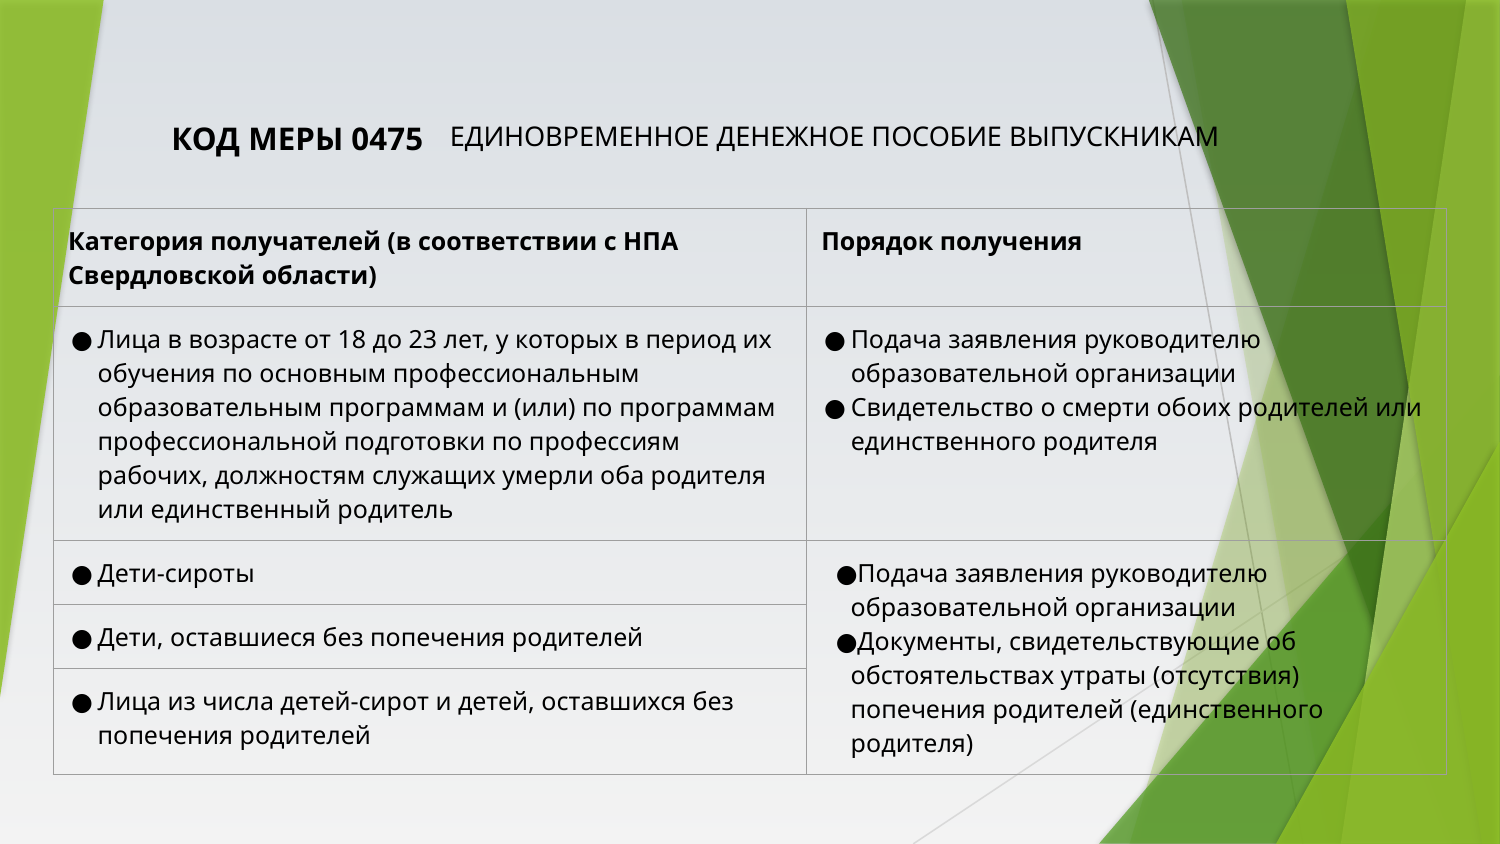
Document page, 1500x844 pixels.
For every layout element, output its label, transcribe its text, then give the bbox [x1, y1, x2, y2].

table_cell Лица из числа детей-сирот и детей, оставшихся без попечения родителей [54, 669, 806, 774]
table_cell Дети-сироты [54, 541, 806, 604]
table_cell Подача заявления руководителю образовательной организации Свидетельство о смерти обоих родителей или единственного родителя [807, 307, 1446, 540]
table_cell Лица в возрасте от 18 до 23 лет, у которых в период их обучения по основным профессиональным образовательным программам и (или) по программам профессиональной подготовки по профессиям рабочих, должностям служащих умерли оба родителя или единственный родитель [54, 307, 806, 540]
table_header Категория получателей (в соответствии с НПА Свердловской области) [54, 209, 806, 306]
title ЕДИНОВРЕМЕННОЕ ДЕНЕЖНОЕ ПОСОБИЕ ВЫПУСКНИКАМ [438, 80, 1384, 197]
table_header Порядок получения [807, 209, 1446, 306]
text_box КОД МЕРЫ 0475 [122, 79, 439, 196]
table_cell Подача заявления руководителю образовательной организации Документы, свидетельствующие об обстоятельствах утраты (отсутствия) попечения родителей (единственного родителя) [807, 541, 1446, 774]
table_cell Дети, оставшиеся без попечения родителей [54, 605, 806, 668]
